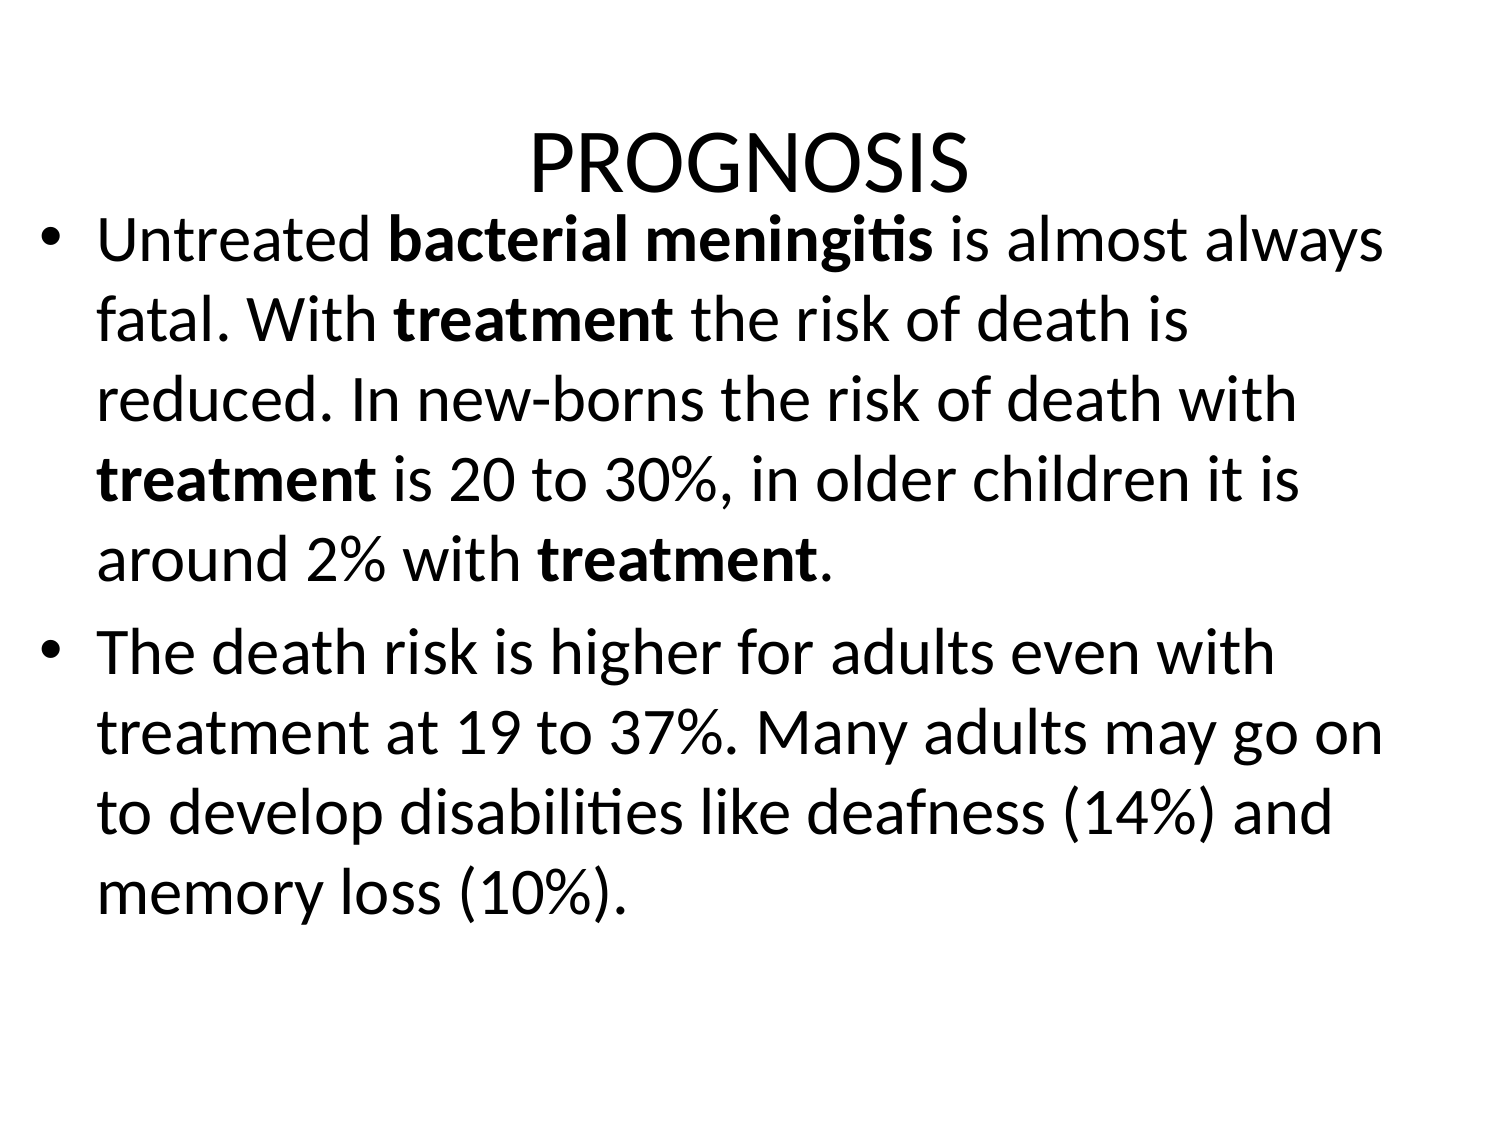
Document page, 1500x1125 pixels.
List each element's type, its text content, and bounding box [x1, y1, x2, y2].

list Untreated bacterial meningitis is almost always fatal. With treatment the risk of death is reduced. In new-borns the risk of death with treatment is 20 to 30%, in older children it is around 2% with treatment. The death risk is higher for adults even with treatment at 19 to 37%. Many adults may go on to develop disabilities like deafness (14%) and memory loss (10%). [24, 187, 1425, 1050]
title PROGNOSIS [75, 62, 1425, 187]
